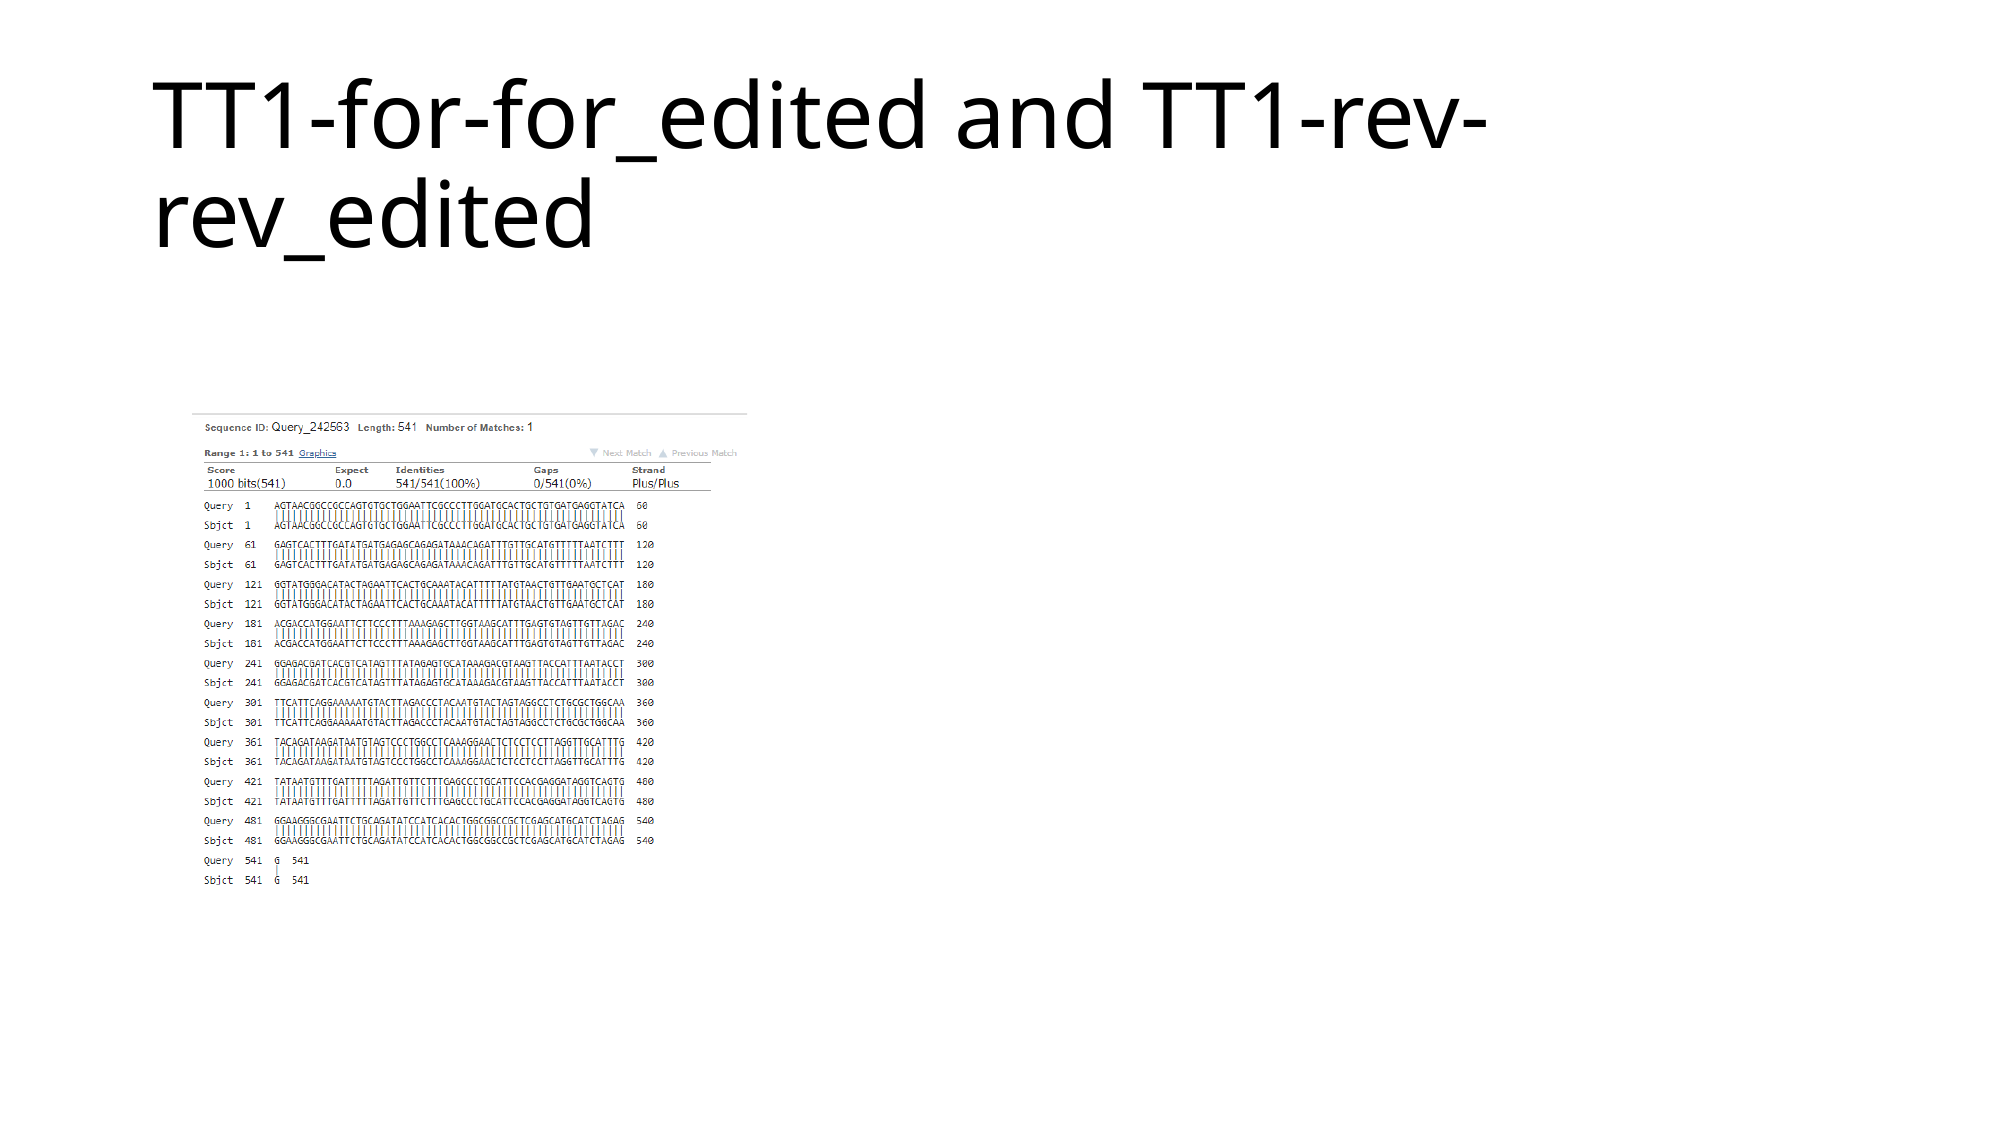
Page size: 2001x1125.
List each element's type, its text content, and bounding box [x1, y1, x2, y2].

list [191, 413, 748, 899]
title TT1-for-for_edited and TT1-rev-rev_edited [137, 59, 1863, 278]
